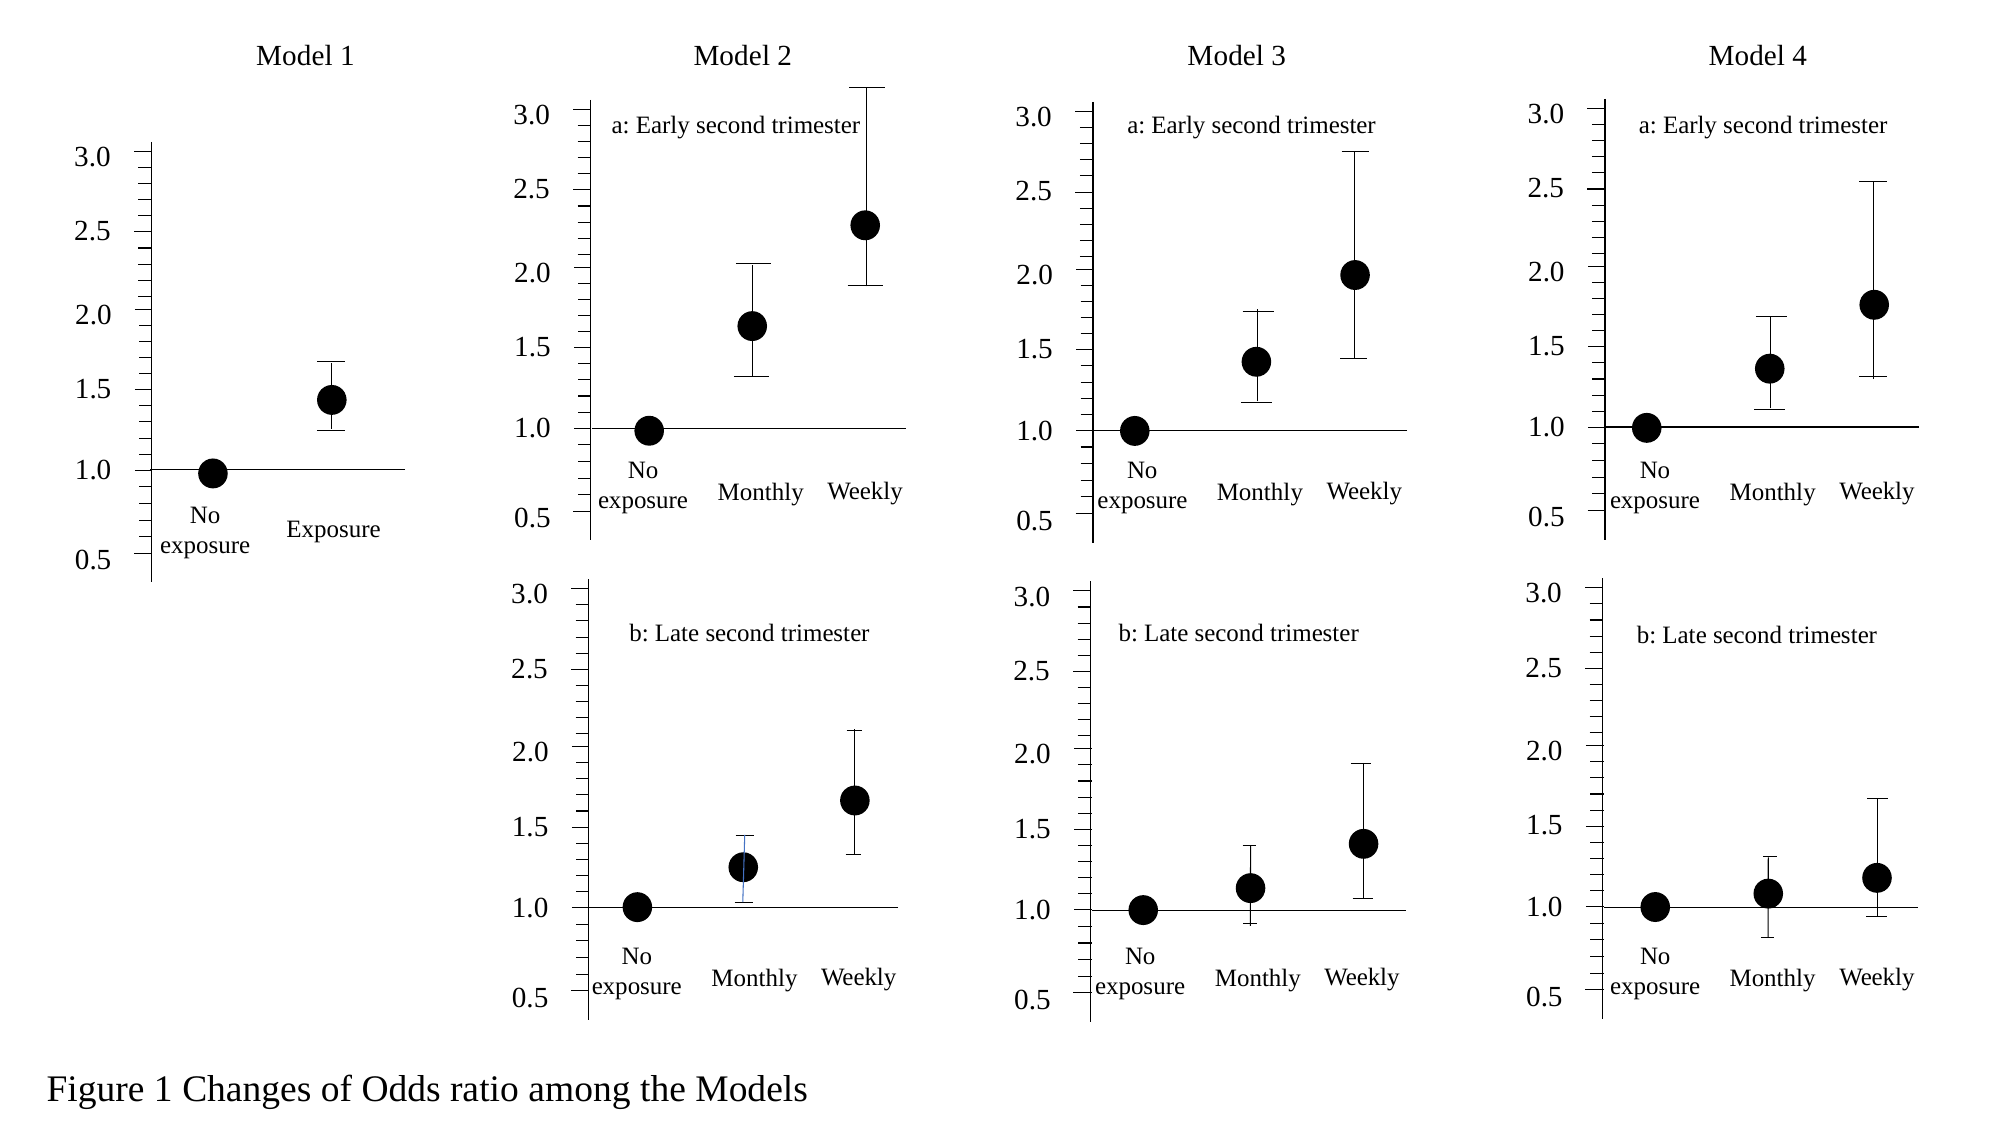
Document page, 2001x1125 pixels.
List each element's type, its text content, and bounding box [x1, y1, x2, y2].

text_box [496, 567, 590, 1022]
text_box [1512, 87, 1606, 541]
text_box [1235, 873, 1249, 903]
text_box [198, 470, 228, 489]
text_box [1364, 828, 1379, 859]
text_box [1769, 878, 1784, 907]
text_box a: Early second trimester [596, 101, 847, 147]
text_box Model 4 [1693, 28, 1858, 79]
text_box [59, 130, 153, 584]
text_box [1251, 873, 1266, 904]
text_box Figure 1 Changes of Odds ratio among the Models [31, 1056, 862, 1117]
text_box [1078, 445, 1433, 552]
text_box Model 2 [678, 28, 855, 79]
text_box a: Early second trimester [1112, 101, 1400, 147]
text_box [1631, 428, 1662, 443]
text_box [753, 311, 768, 341]
text_box [622, 892, 653, 907]
text_box [317, 385, 330, 415]
text_box [1128, 895, 1159, 910]
text_box b: Late second trimester [1103, 609, 1381, 655]
text_box Exposure [271, 505, 400, 550]
text_box [737, 311, 752, 342]
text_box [1076, 931, 1431, 1038]
text_box [1120, 431, 1150, 445]
text_box [1753, 878, 1767, 907]
text_box [1632, 412, 1662, 426]
text_box [855, 785, 870, 816]
text_box Model 1 [241, 28, 391, 79]
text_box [498, 87, 592, 542]
text_box [1754, 353, 1770, 384]
text_box [1258, 347, 1272, 377]
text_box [1591, 931, 1946, 1038]
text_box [1510, 566, 1604, 1021]
text_box [1862, 862, 1877, 893]
text_box No exposure [153, 491, 278, 566]
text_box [572, 931, 927, 1038]
text_box [1128, 911, 1158, 926]
text_box [1874, 289, 1890, 320]
text_box [1348, 828, 1363, 859]
text_box [1640, 908, 1670, 923]
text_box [579, 445, 934, 552]
text_box [634, 429, 664, 445]
text_box Model 3 [1172, 28, 1302, 79]
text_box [1000, 90, 1094, 544]
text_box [1591, 445, 1946, 552]
text_box [1355, 260, 1370, 290]
text_box [1120, 415, 1150, 430]
text_box a: Early second trimester [1624, 101, 1912, 147]
text_box [1640, 892, 1671, 907]
text_box [1771, 353, 1785, 384]
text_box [847, 87, 886, 287]
text_box b: Late second trimester [614, 609, 901, 655]
text_box [840, 785, 854, 816]
text_box [728, 852, 742, 883]
text_box [622, 908, 653, 923]
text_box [998, 569, 1092, 1024]
text_box [745, 852, 759, 882]
text_box [332, 384, 347, 415]
text_box [198, 458, 228, 469]
text_box [634, 415, 664, 428]
text_box b: Late second trimester [1622, 610, 1917, 656]
text_box [1878, 863, 1892, 893]
text_box [1859, 289, 1873, 320]
text_box [1340, 260, 1354, 290]
text_box [1241, 346, 1257, 377]
